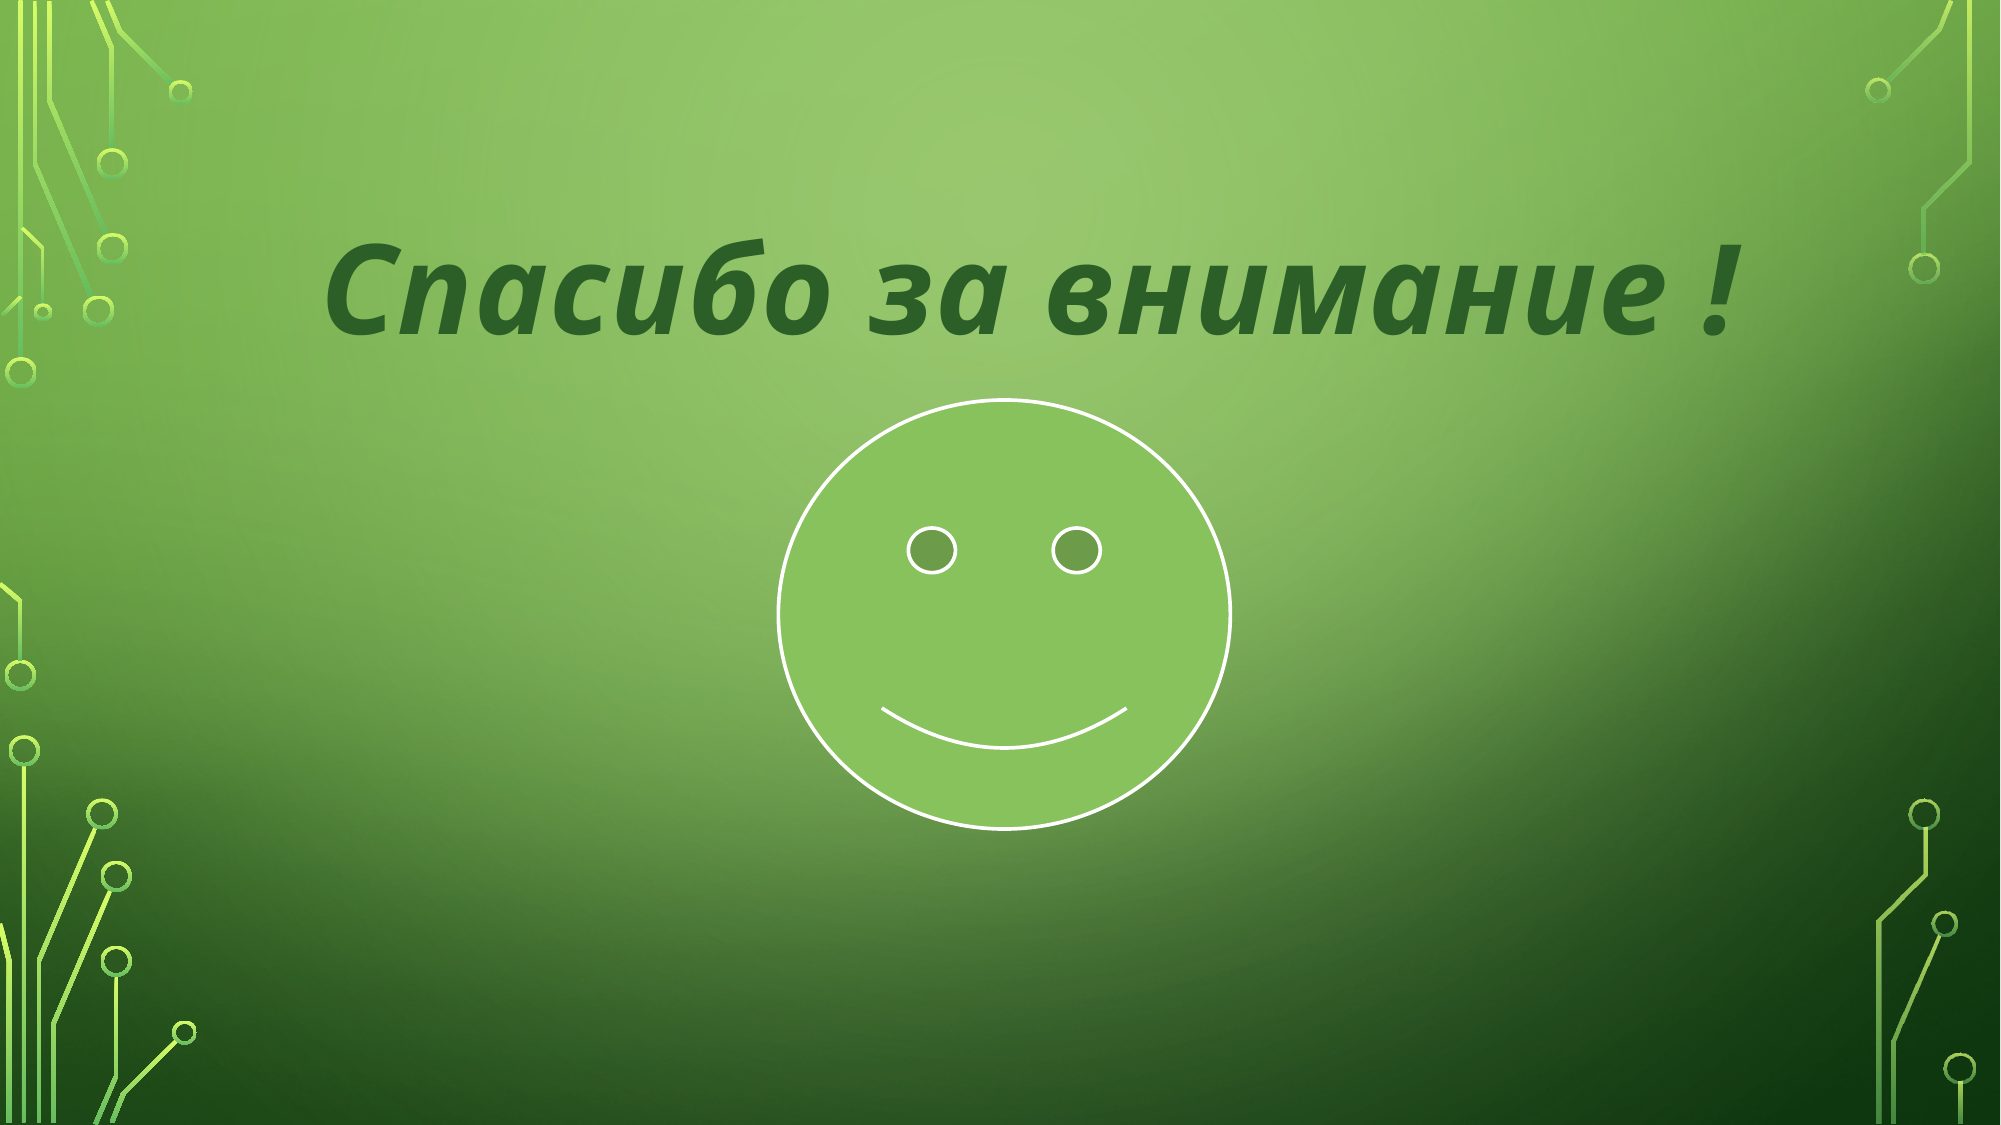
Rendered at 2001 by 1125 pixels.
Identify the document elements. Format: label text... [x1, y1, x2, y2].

text_box [776, 398, 1233, 831]
text_box Спасибо за внимание ! [305, 201, 1756, 367]
